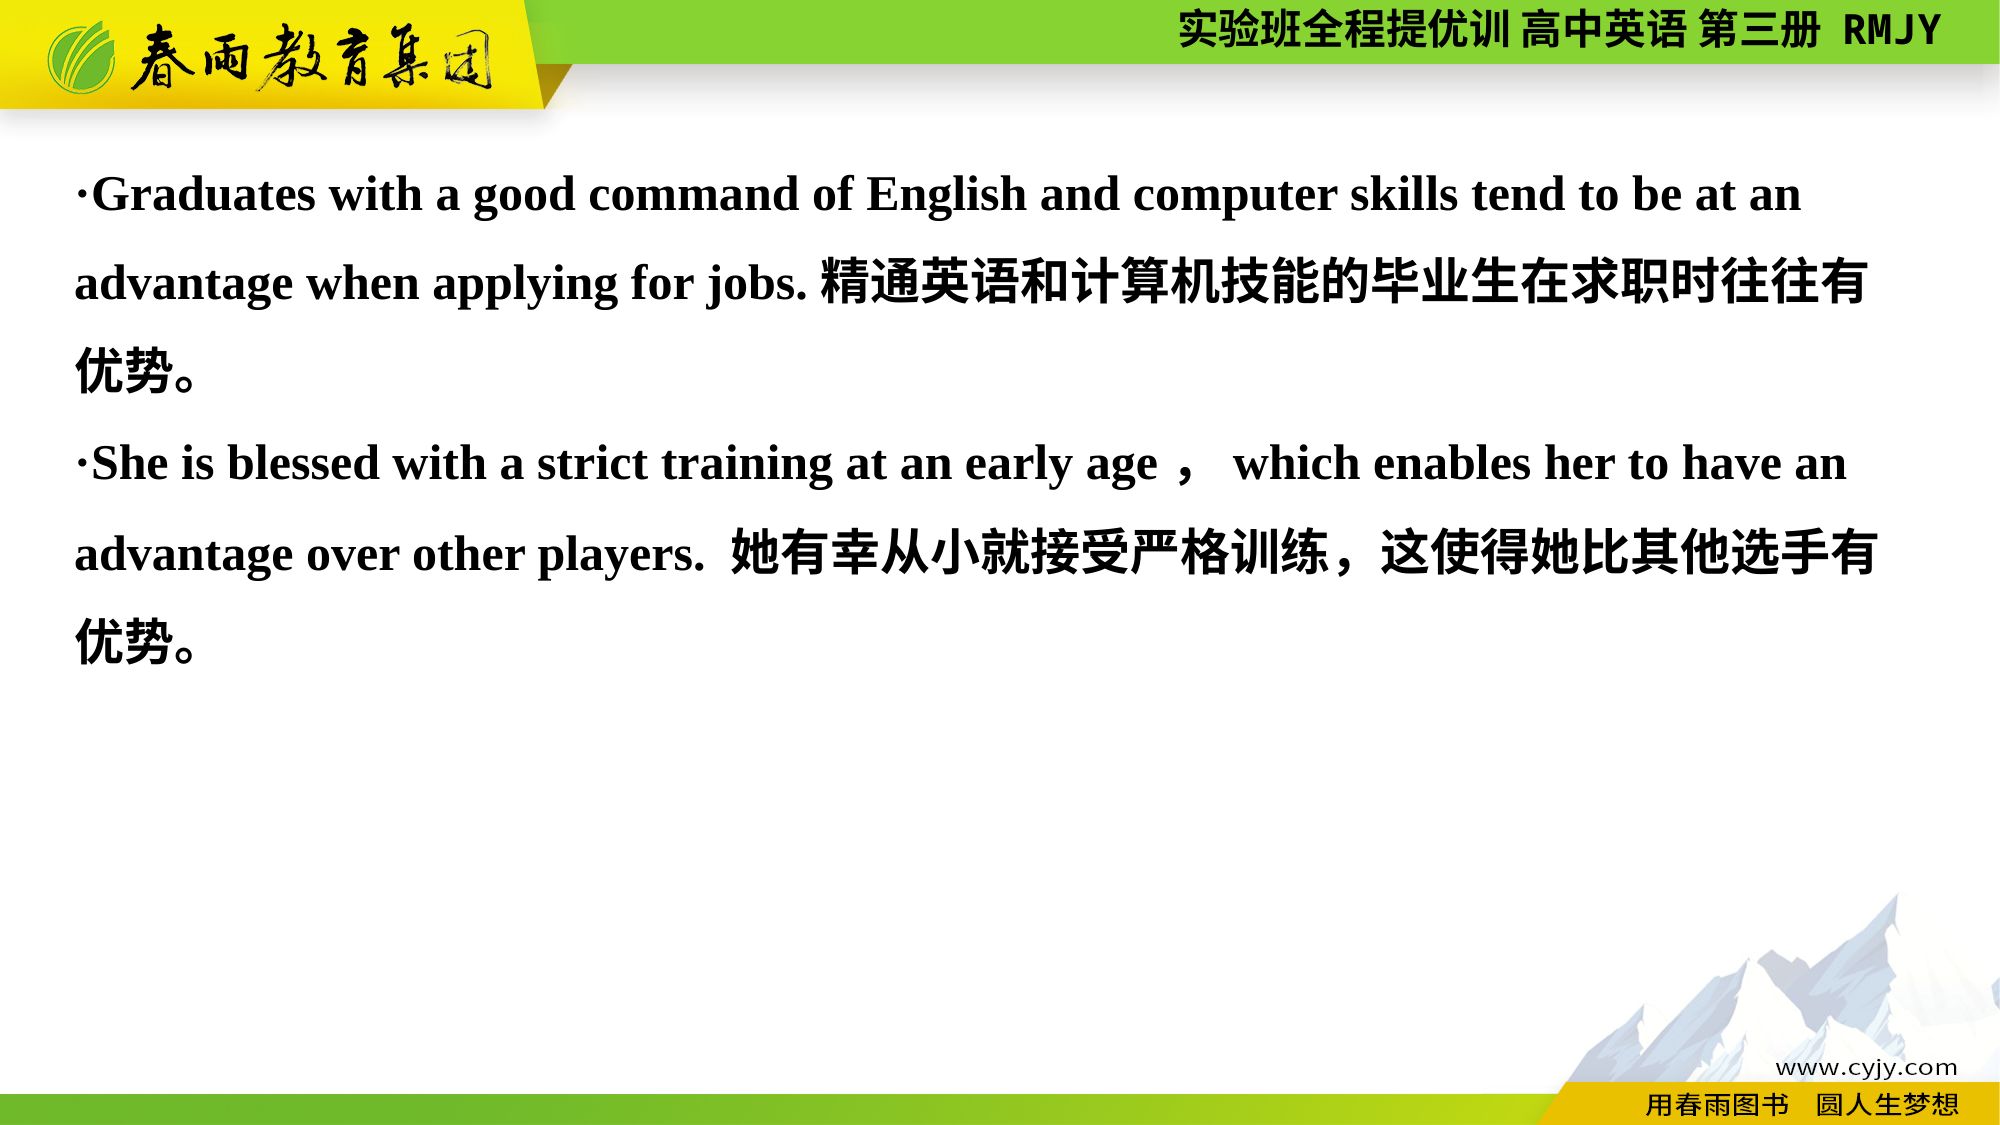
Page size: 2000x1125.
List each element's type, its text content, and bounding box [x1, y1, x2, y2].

picture [0, 0, 2000, 1125]
list ·Graduates with a good command of English and computer skills tend to be at an advantage when applying for jobs.精通英语和计算机技能的毕业生在求职时往往有 优势。 ·She is blessed with a strict training at an early age，which enables her to have an advantage over other players. 她有幸从小就接受严格训练，这使得她比其他选手有 优势。 [59, 122, 1944, 672]
